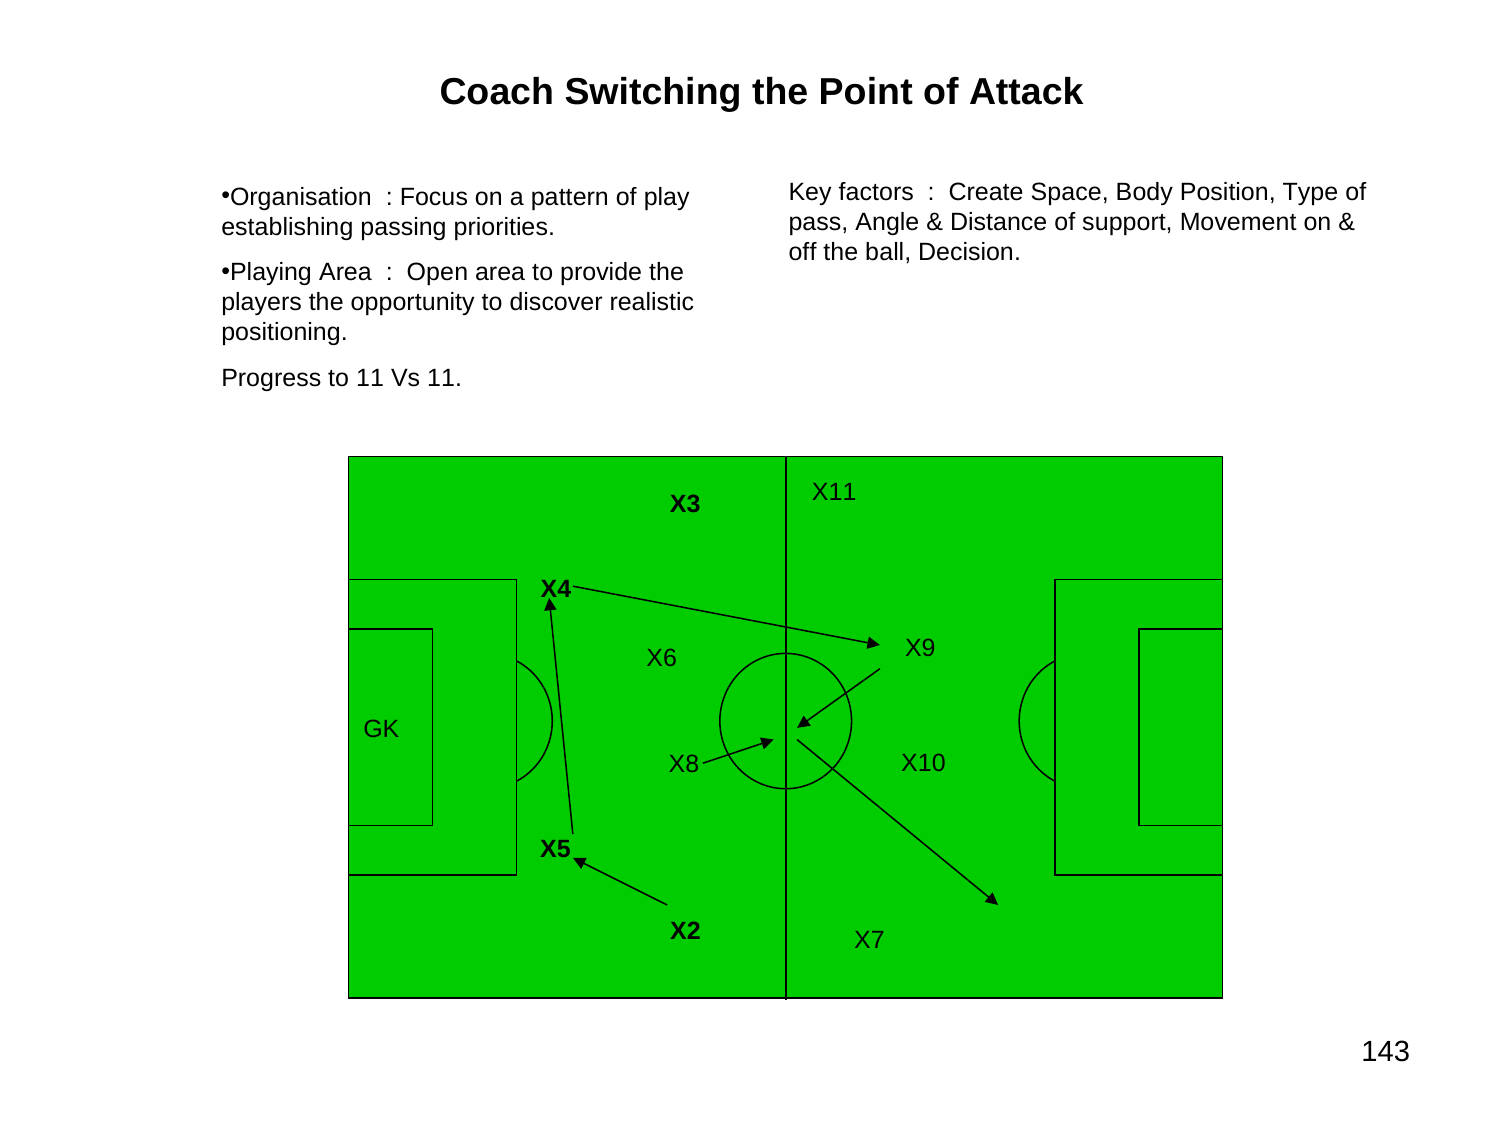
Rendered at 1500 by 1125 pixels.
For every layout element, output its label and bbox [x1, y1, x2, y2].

text_box [206, 59, 1388, 399]
text_box [348, 456, 1223, 1000]
text_box [1074, 1024, 1425, 1103]
